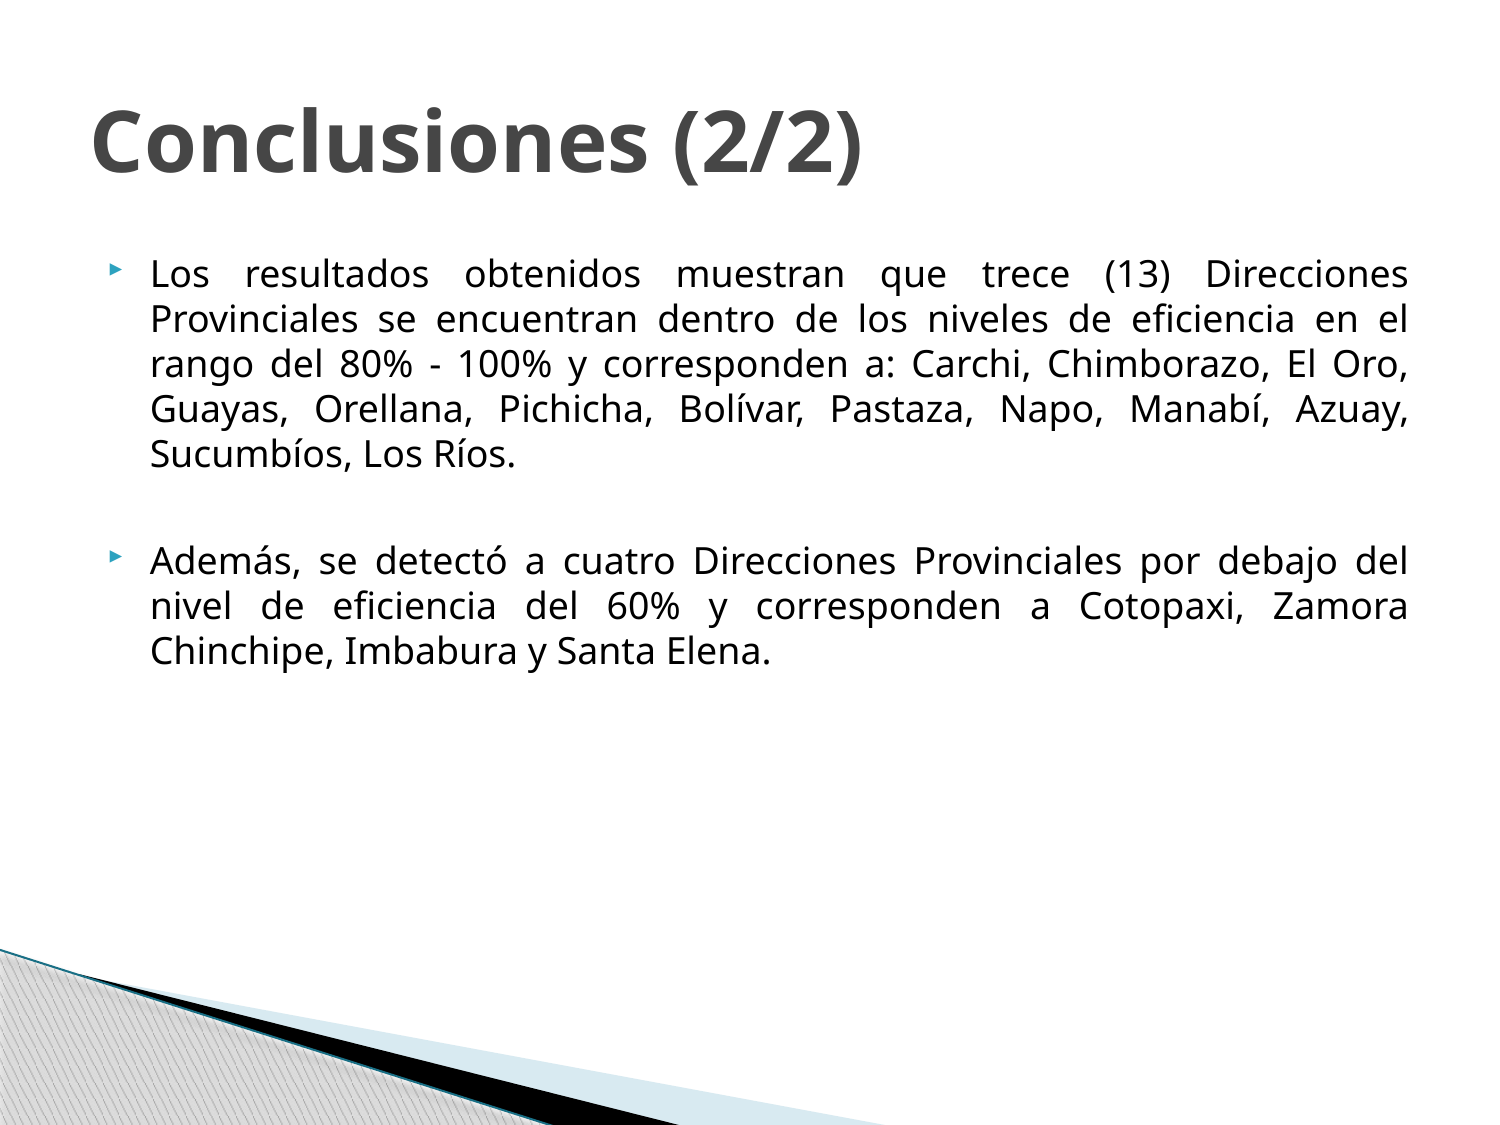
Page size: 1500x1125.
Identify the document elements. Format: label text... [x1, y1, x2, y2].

title Conclusiones (2/2) [75, 45, 1425, 233]
list Los resultados obtenidos muestran que trece (13) Direcciones Provinciales se encuentran dentro de los niveles de eficiencia en el rango del 80% - 100% y corresponden a: Carchi, Chimborazo, El Oro, Guayas, Orellana, Pichicha, Bolívar, Pastaza, Napo, Manabí, Azuay, Sucumbíos, Los Ríos. Además, se detectó a cuatro Direcciones Provinciales por debajo del nivel de eficiencia del 60% y corresponden a Cotopaxi, Zamora Chinchipe, Imbabura y Santa Elena. [75, 243, 1425, 986]
